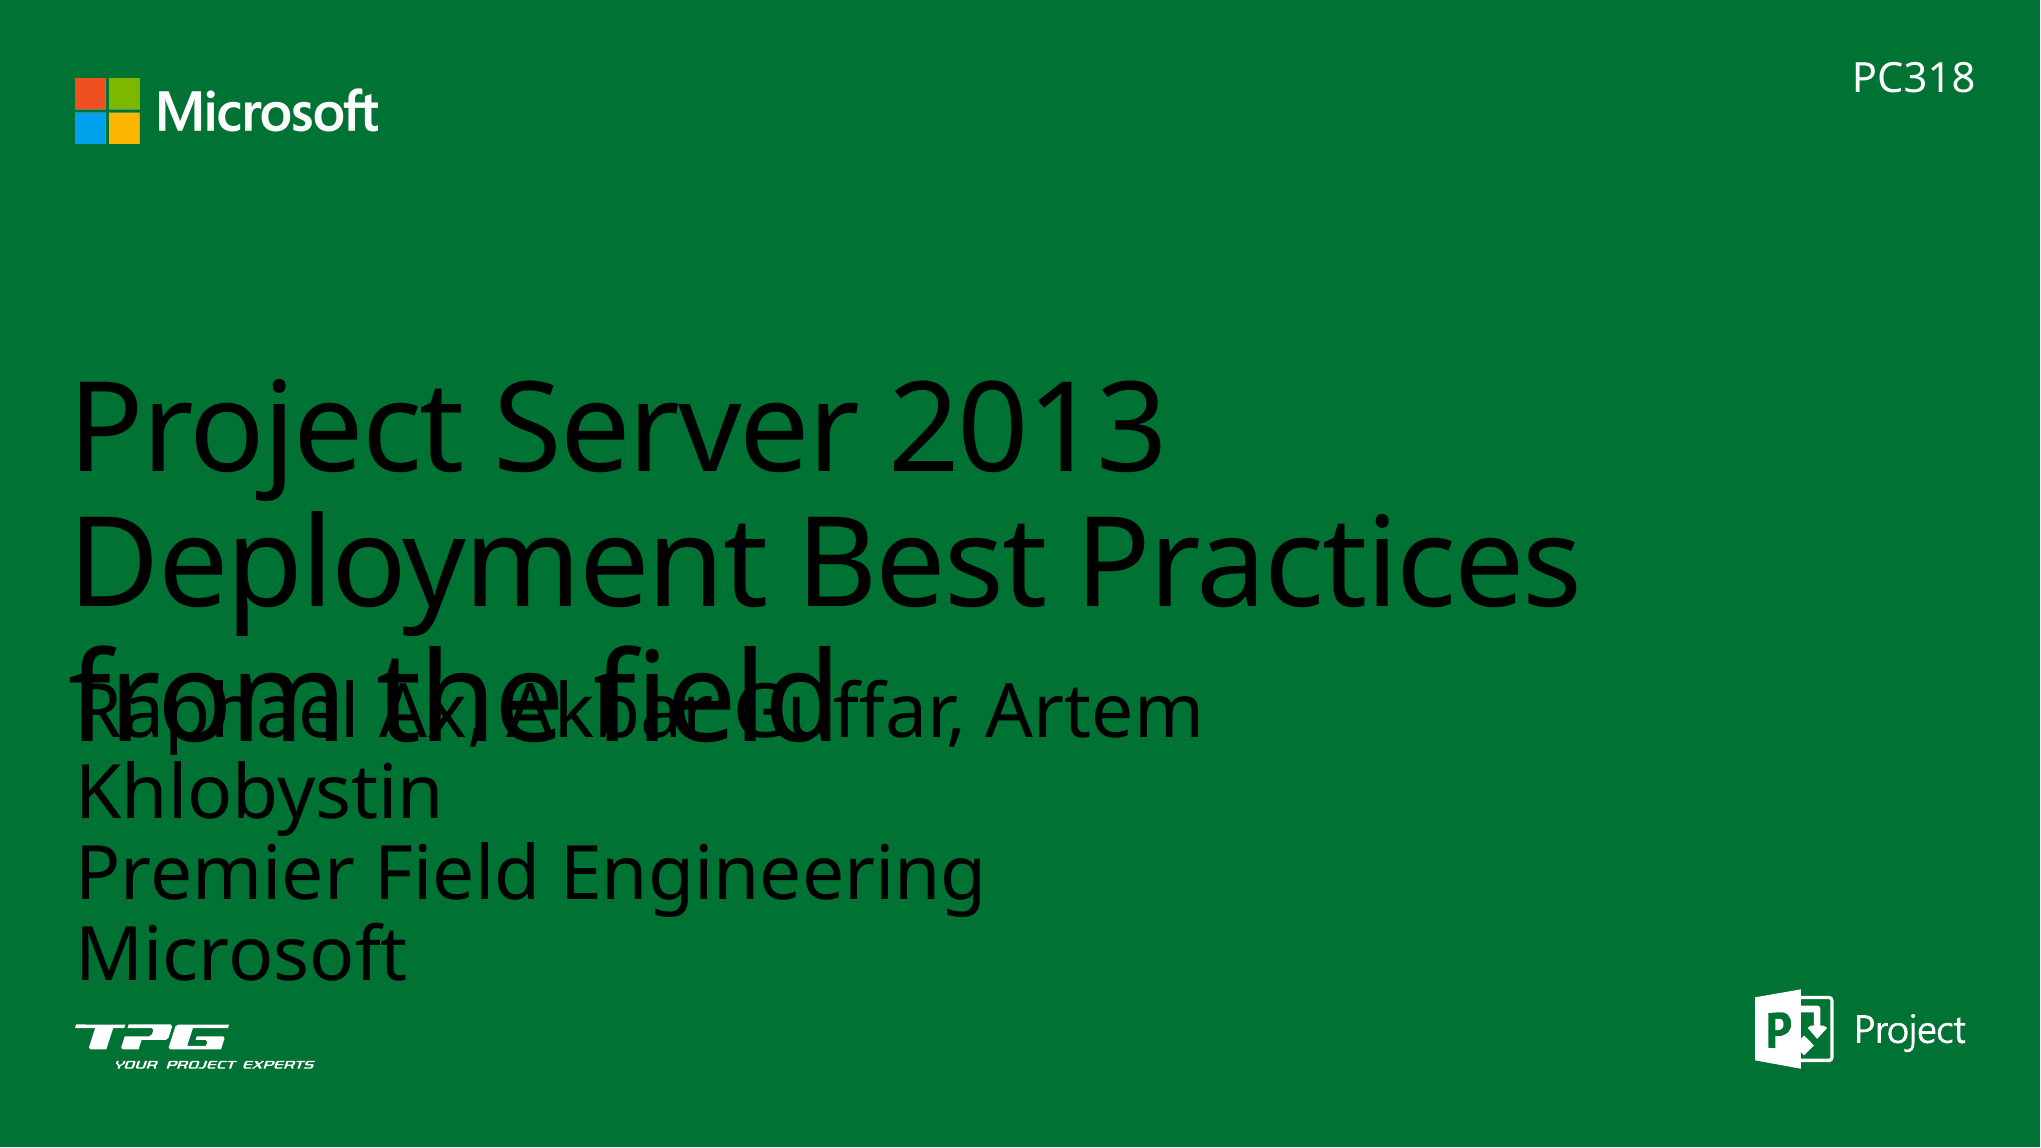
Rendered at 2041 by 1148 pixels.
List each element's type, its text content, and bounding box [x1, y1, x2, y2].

title Project Server 2013 Deployment Best Practices from the field [45, 348, 1745, 649]
picture [75, 78, 378, 144]
text_box PC318 [1837, 48, 1991, 109]
list Raphael Ax, Akbar Guffar, Artem Khlobystin Premier Field Engineering Microsoft [45, 649, 1533, 949]
